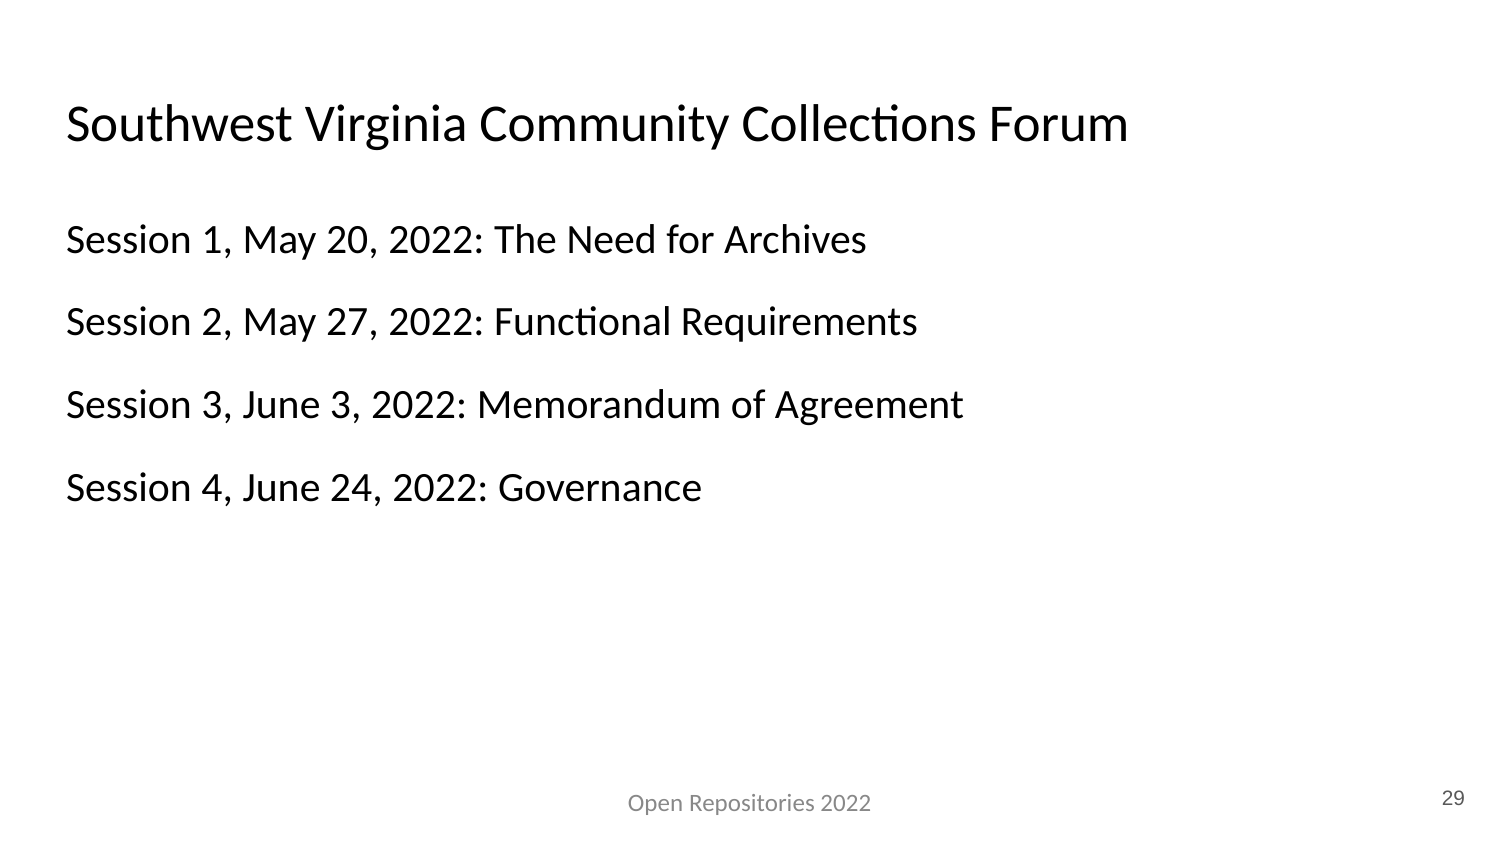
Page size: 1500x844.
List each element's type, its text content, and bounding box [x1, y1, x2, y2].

slide_number 29 [1389, 764, 1480, 830]
list Session 1, May 20, 2022: The Need for Archives Session 2, May 27, 2022: Functional Requirements Session 3, June 3, 2022: Memorandum of Agreement Session 4, June 24, 2022: Governance [51, 189, 1449, 750]
title Southwest Virginia Community Collections Forum [51, 72, 1449, 167]
